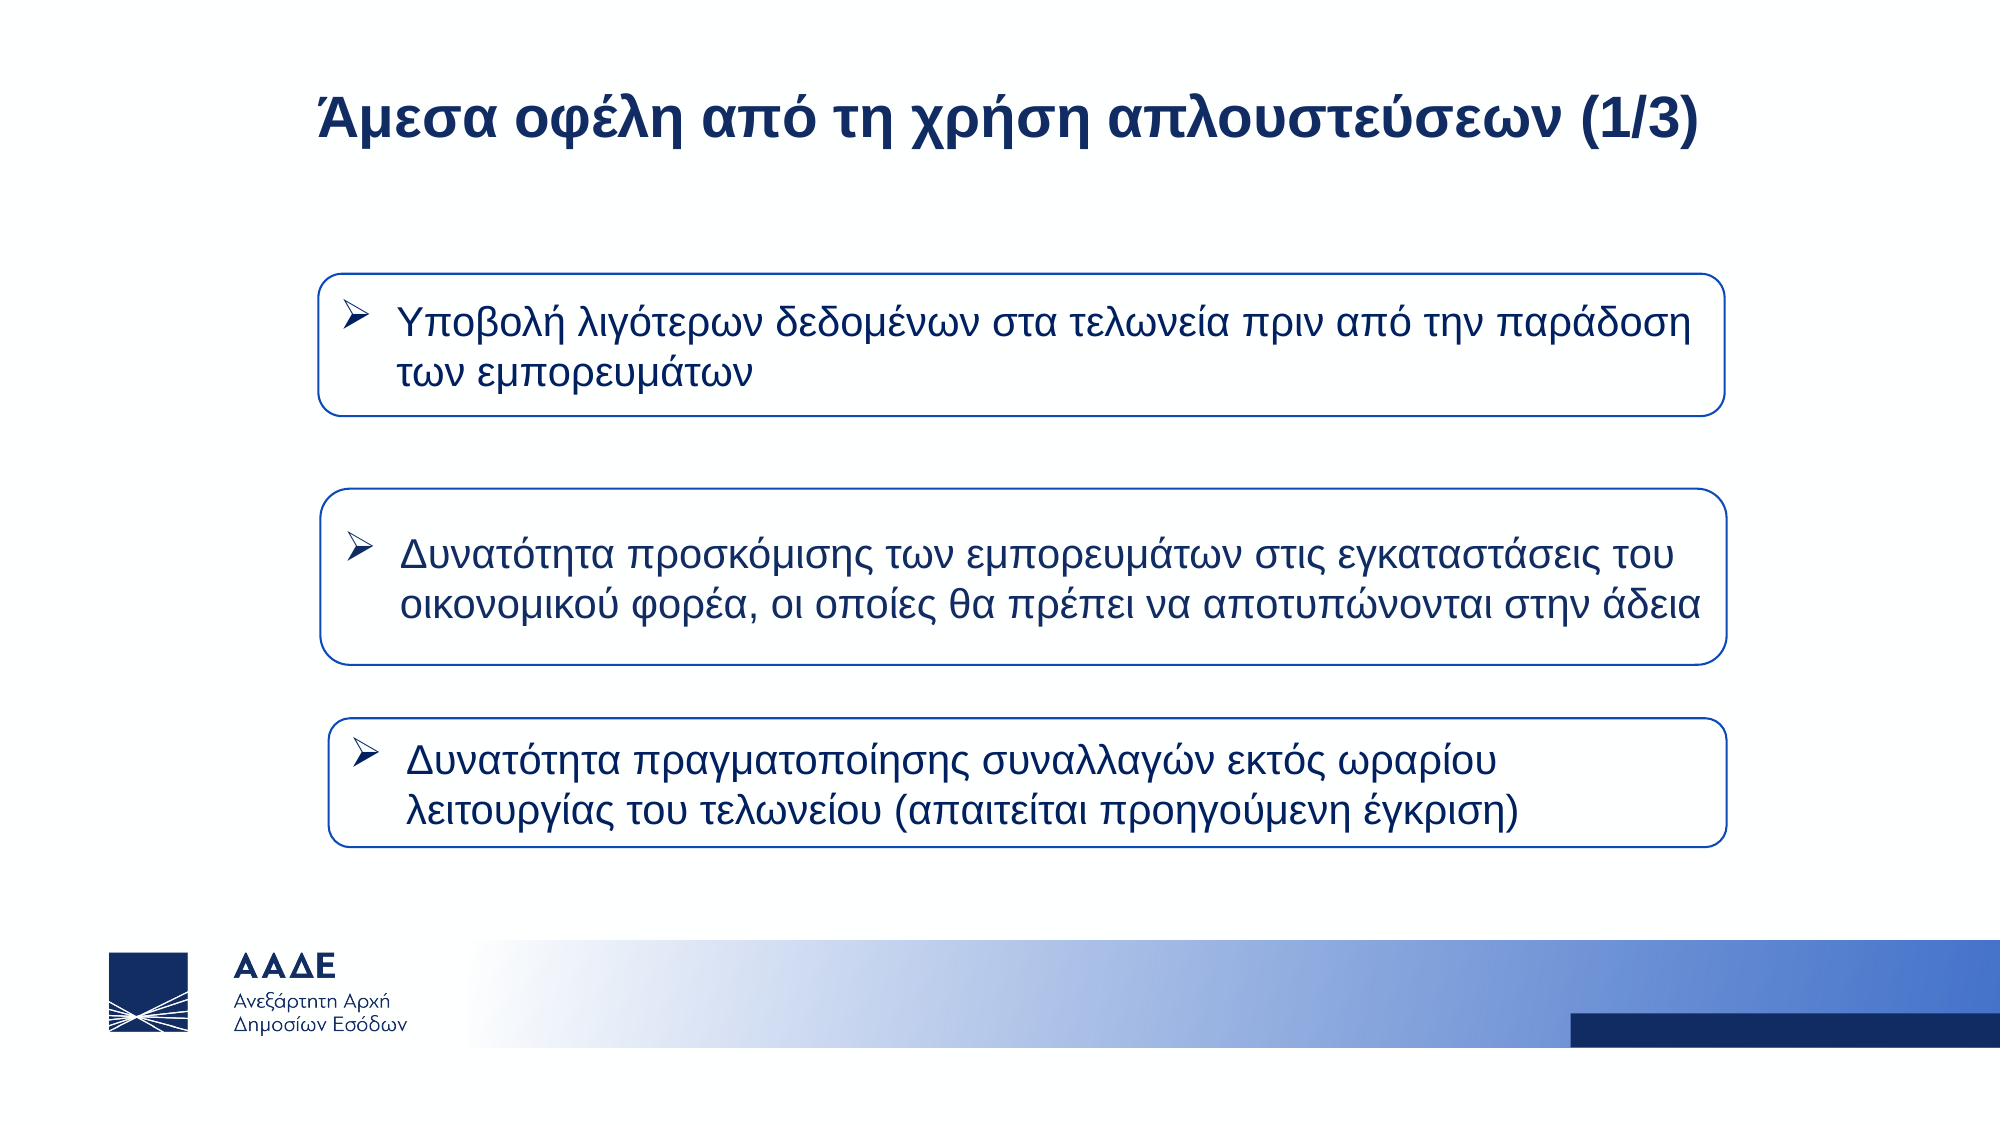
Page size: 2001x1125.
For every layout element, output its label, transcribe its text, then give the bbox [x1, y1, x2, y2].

text_box Δυνατότητα πραγματοποίησης συναλλαγών εκτός ωραρίου λειτουργίας του τελωνείου (απαιτείται προηγούμενη έγκριση) [327, 717, 1728, 849]
text_box Υποβολή λιγότερων δεδομένων στα τελωνεία πριν από την παράδοση των εμπορευμάτων [317, 272, 1726, 418]
title Άμεσα οφέλη από τη χρήση απλουστεύσεων (1/3) [109, 44, 1891, 187]
picture [43, 898, 473, 1090]
text_box Δυνατότητα προσκόμισης των εμπορευμάτων στις εγκαταστάσεις του οικονομικού φορέα, οι οποίες θα πρέπει να αποτυπώνονται στην άδεια [319, 487, 1728, 666]
